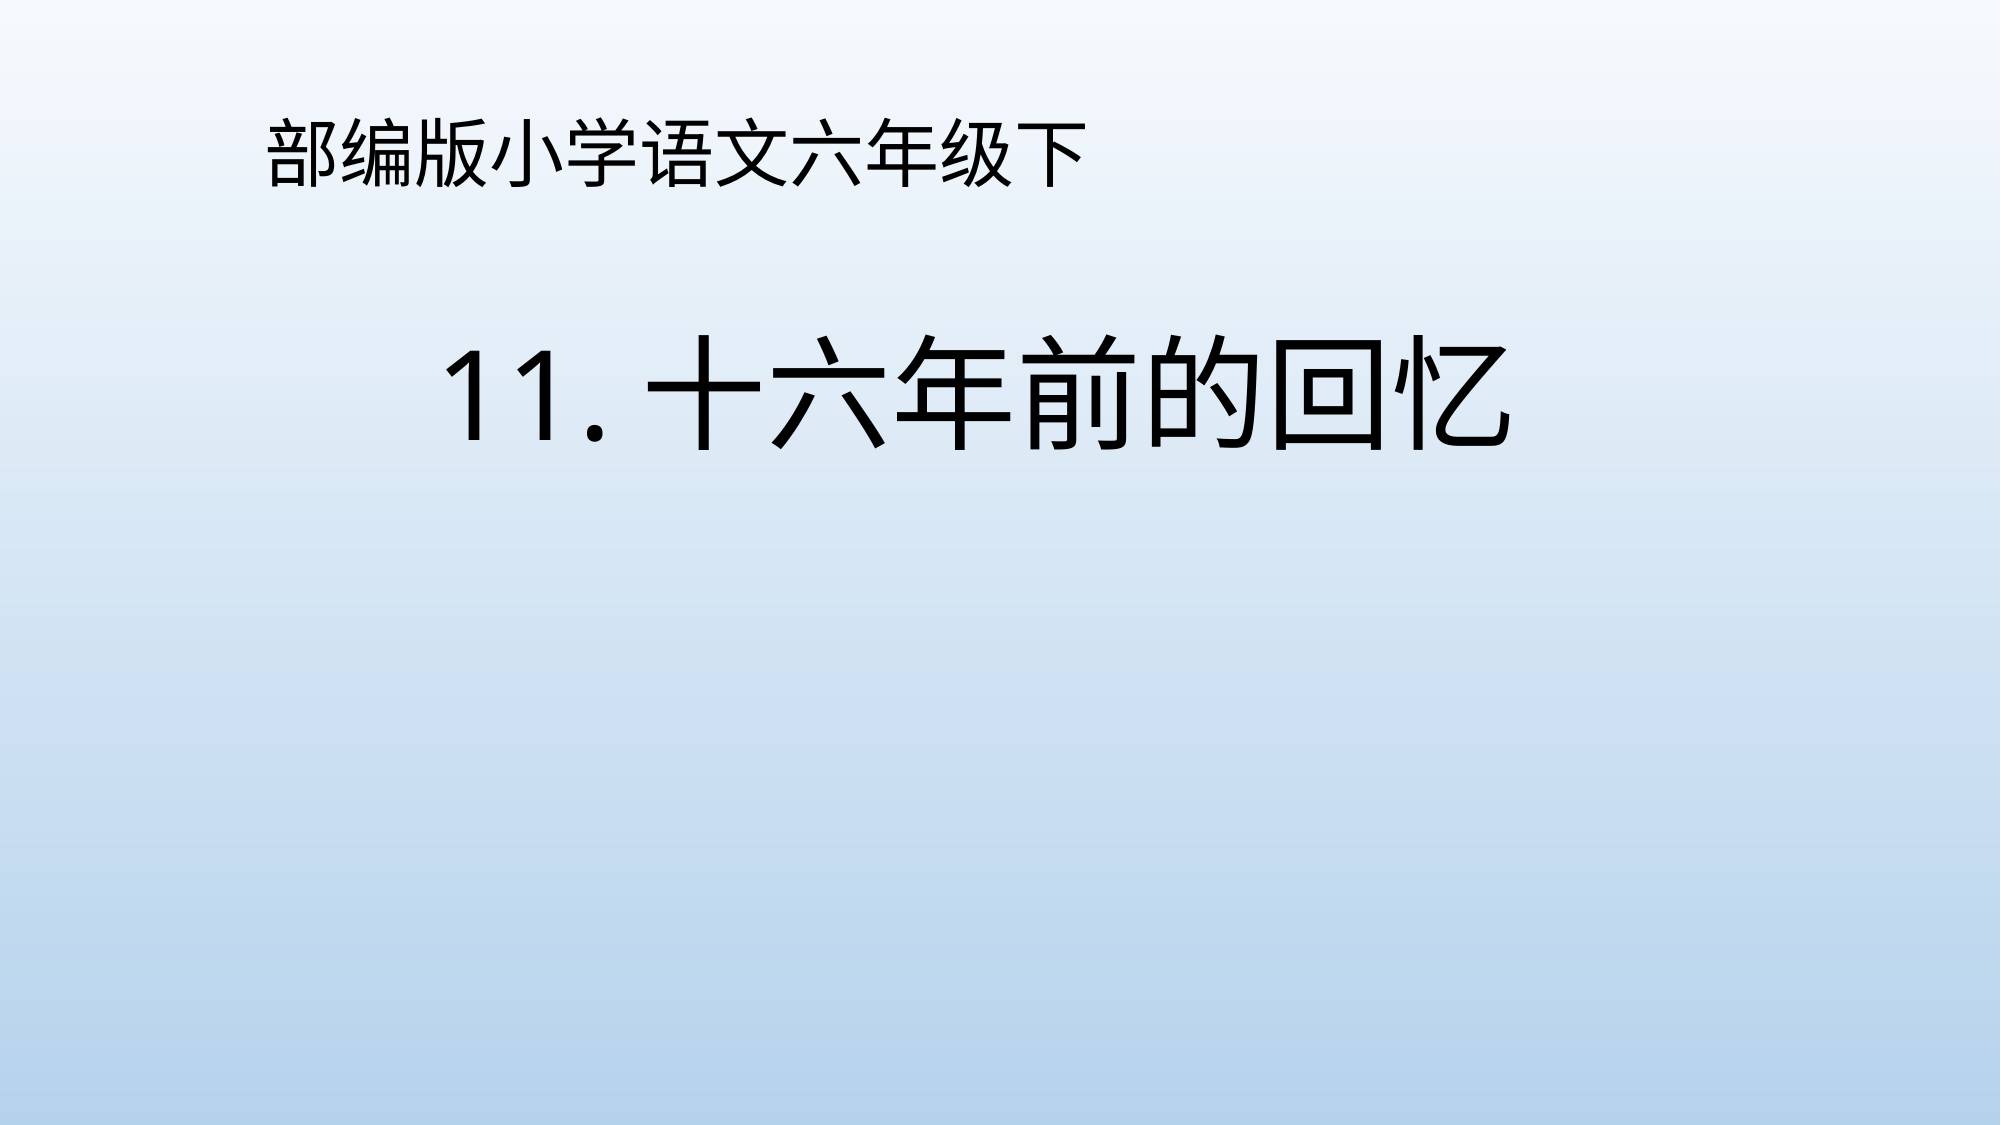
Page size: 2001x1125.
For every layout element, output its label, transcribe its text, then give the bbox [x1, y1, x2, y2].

title 部编版小学语文六年级下 11.十六年前的回忆 [249, 65, 1750, 476]
